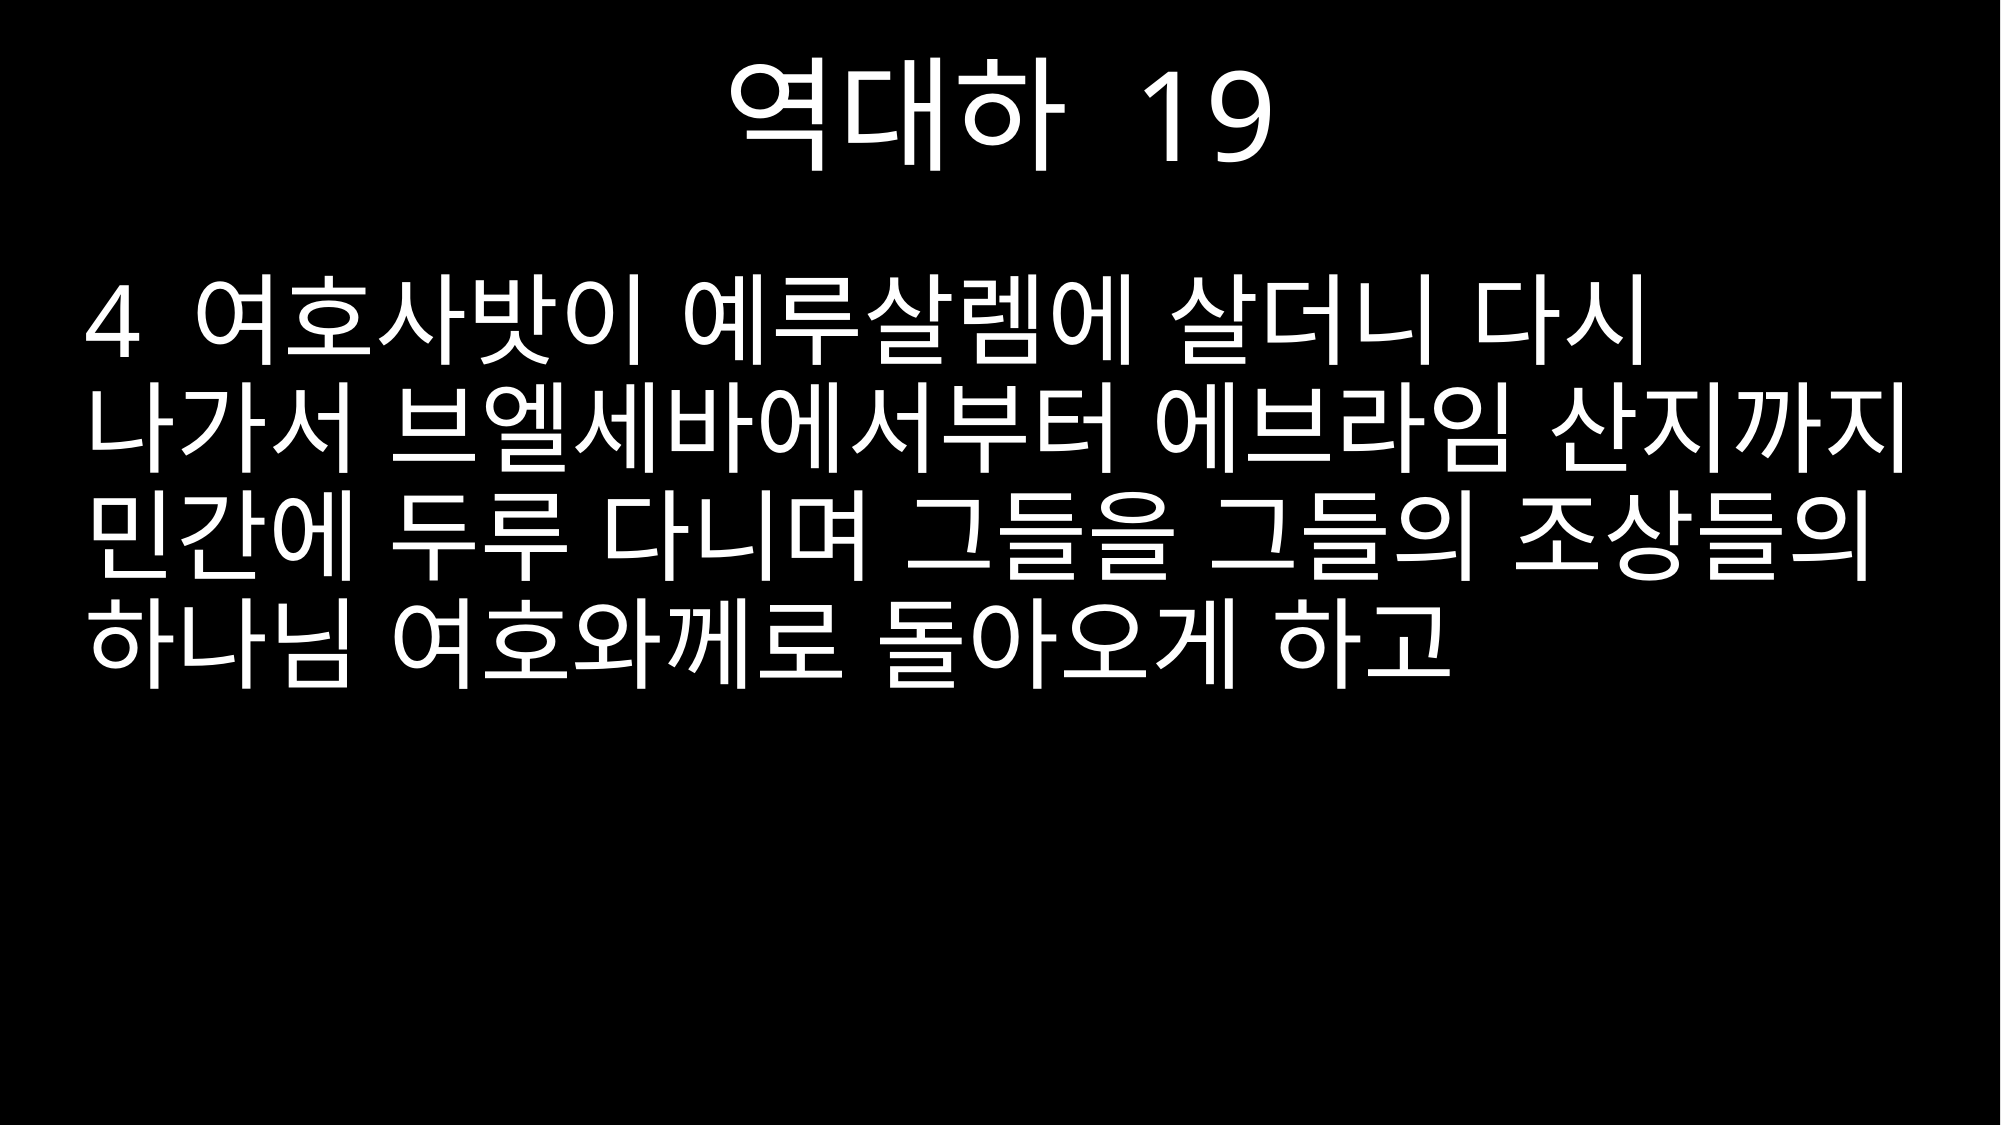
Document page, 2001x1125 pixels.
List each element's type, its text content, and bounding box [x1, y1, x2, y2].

footer 역대하 19 [0, 32, 2000, 192]
list 4 여호사밧이 예루살렘에 살더니 다시 나가서 브엘세바에서부터 에브라임 산지까지 민간에 두루 다니며 그들을 그들의 조상들의 하나님 여호와께로 돌아오게 하고 [69, 263, 1953, 423]
picture [0, 0, 2001, 1125]
